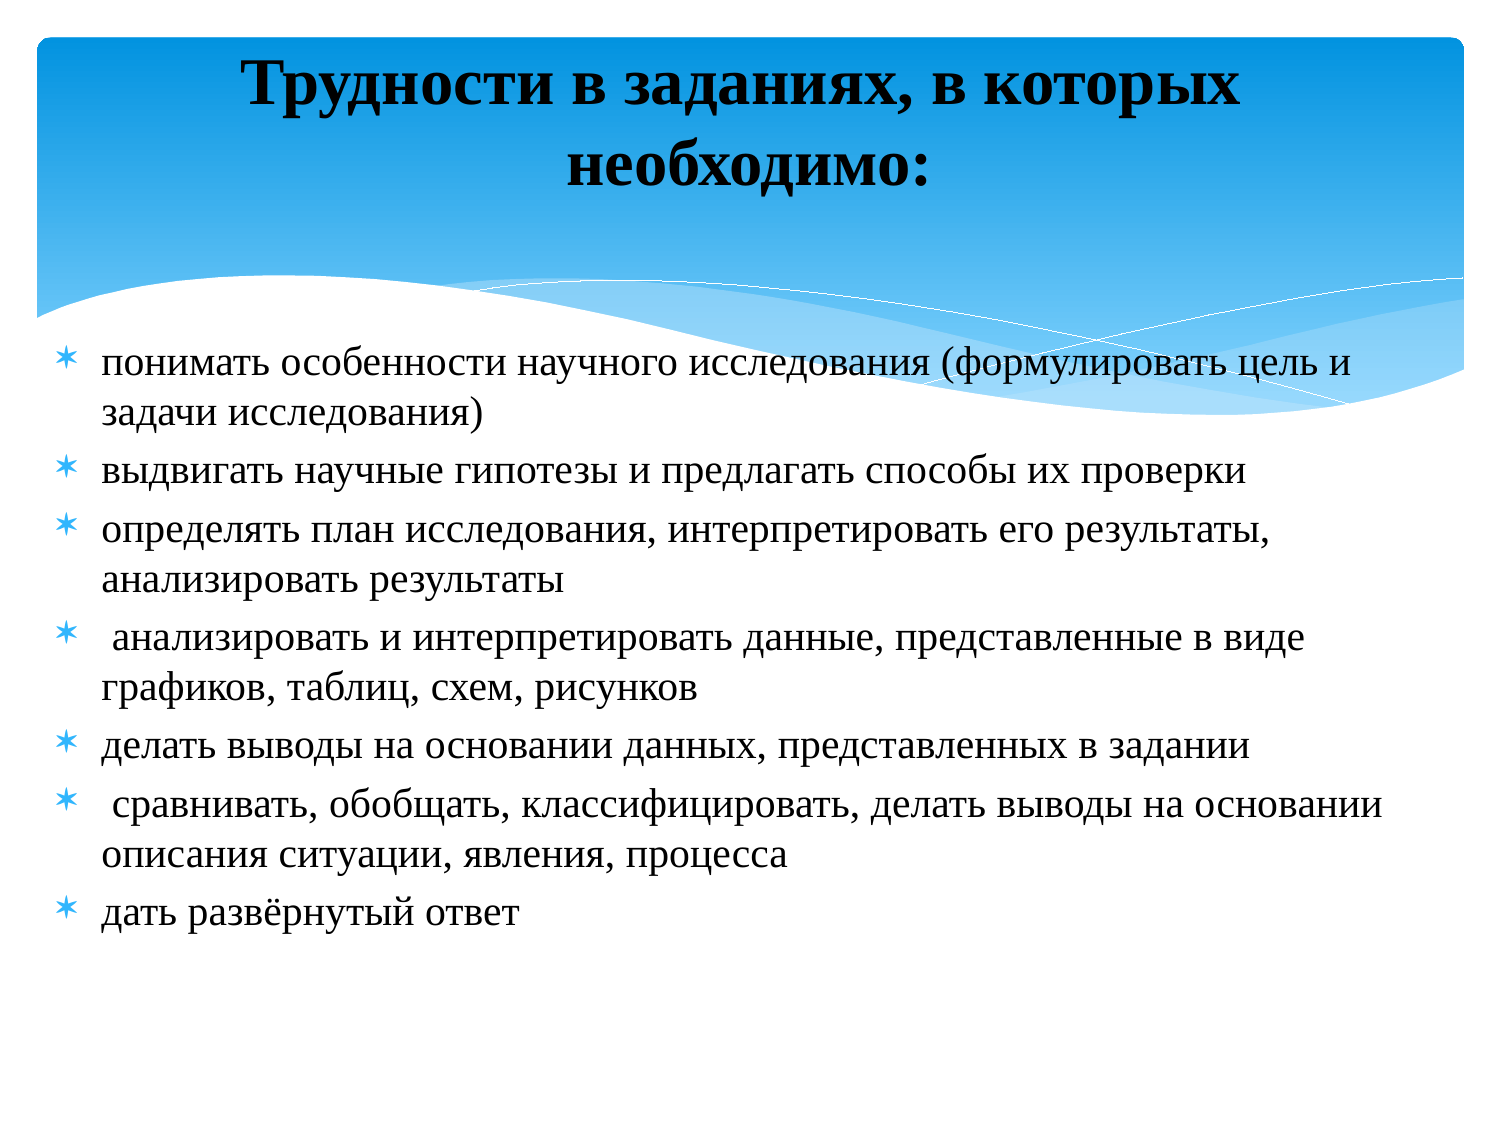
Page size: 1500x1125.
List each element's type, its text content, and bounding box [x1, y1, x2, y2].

list понимать особенности научного исследования (формулировать цель и задачи исследования) выдвигать научные гипотезы и предлагать способы их проверки определять план исследования, интерпретировать его результаты, анализировать результаты анализировать и интерпретировать данные, представленные в виде графиков, таблиц, схем, рисунков делать выводы на основании данных, представленных в задании сравнивать, обобщать, классифицировать, делать выводы на основании описания ситуации, явления, процесса дать развёрнутый ответ [41, 326, 1459, 1106]
title Трудности в заданиях, в которых необходимо: [75, 55, 1425, 261]
